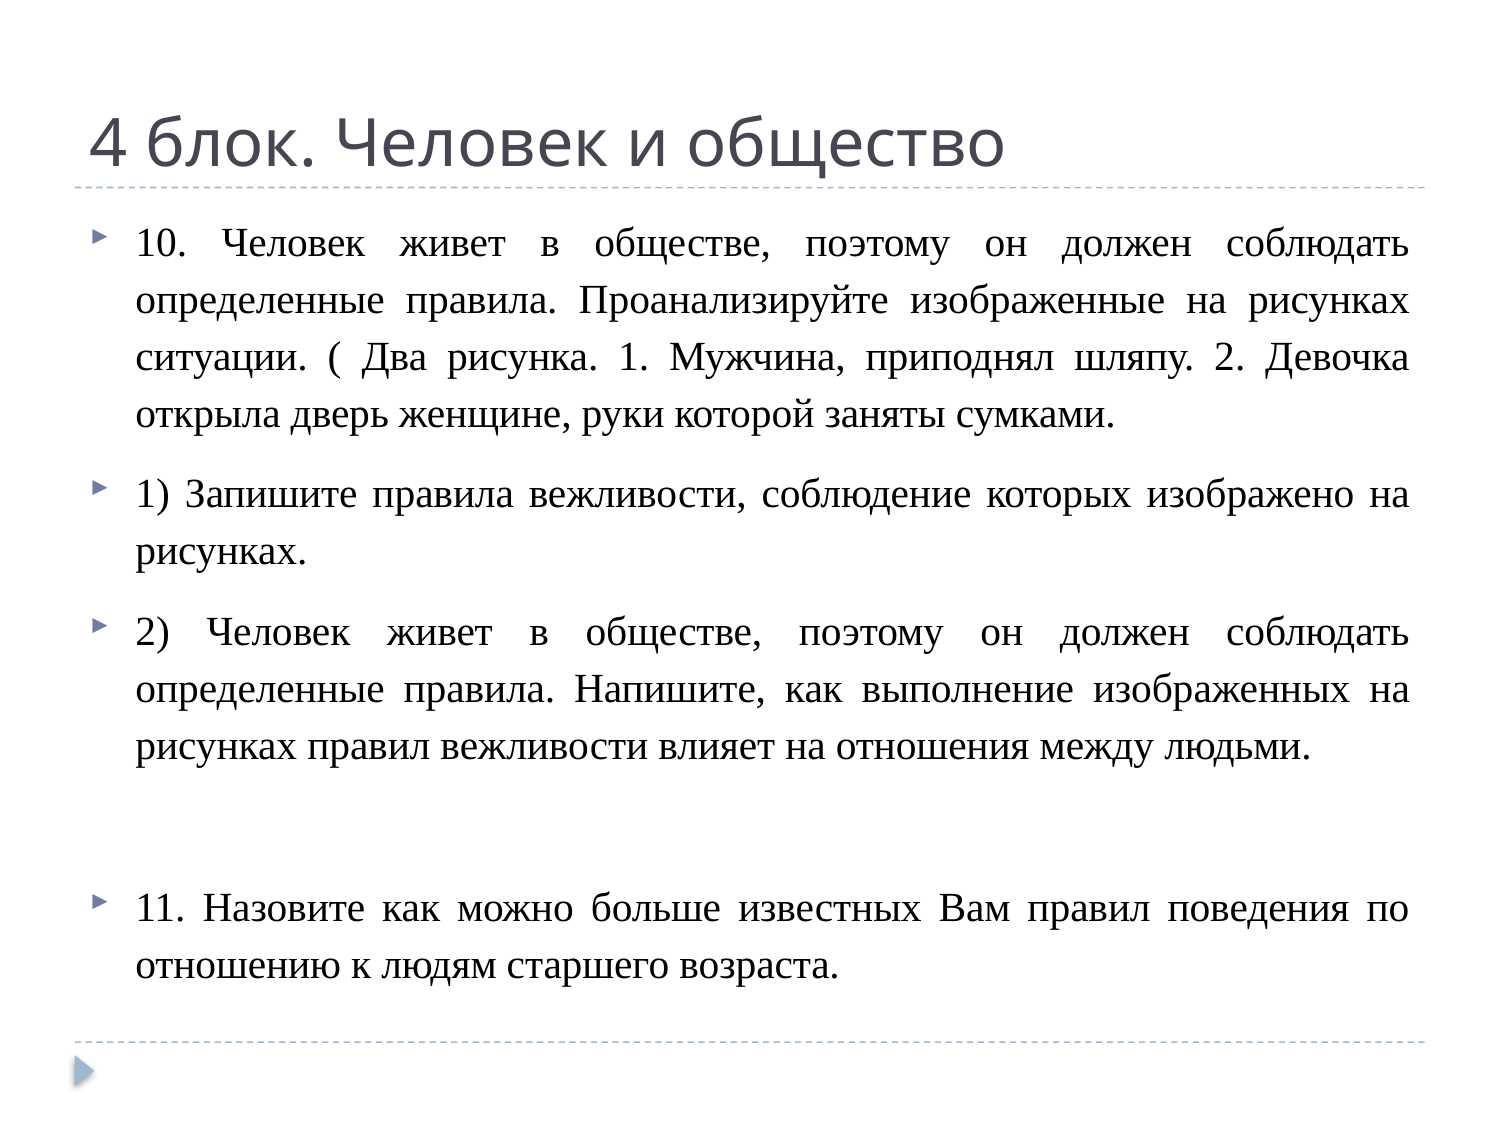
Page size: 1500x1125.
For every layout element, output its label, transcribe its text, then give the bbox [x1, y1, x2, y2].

list 10. Человек живет в обществе, поэтому он должен соблюдать определенные правила. Проанализируйте изображенные на рисунках ситуации. ( Два рисунка. 1. Мужчина, приподнял шляпу. 2. Девочка открыла дверь женщине, руки которой заняты сумками. 1) Запишите правила вежливости, соблюдение которых изображено на рисунках. 2) Человек живет в обществе, поэтому он должен соблюдать определенные правила. Напишите, как выполнение изображенных на рисунках правил вежливости влияет на отношения между людьми. 11. Назовите как можно больше известных Вам правил поведения по отношению к людям старшего возраста. [75, 200, 1425, 1010]
title 4 блок. Человек и общество [75, 24, 1425, 188]
